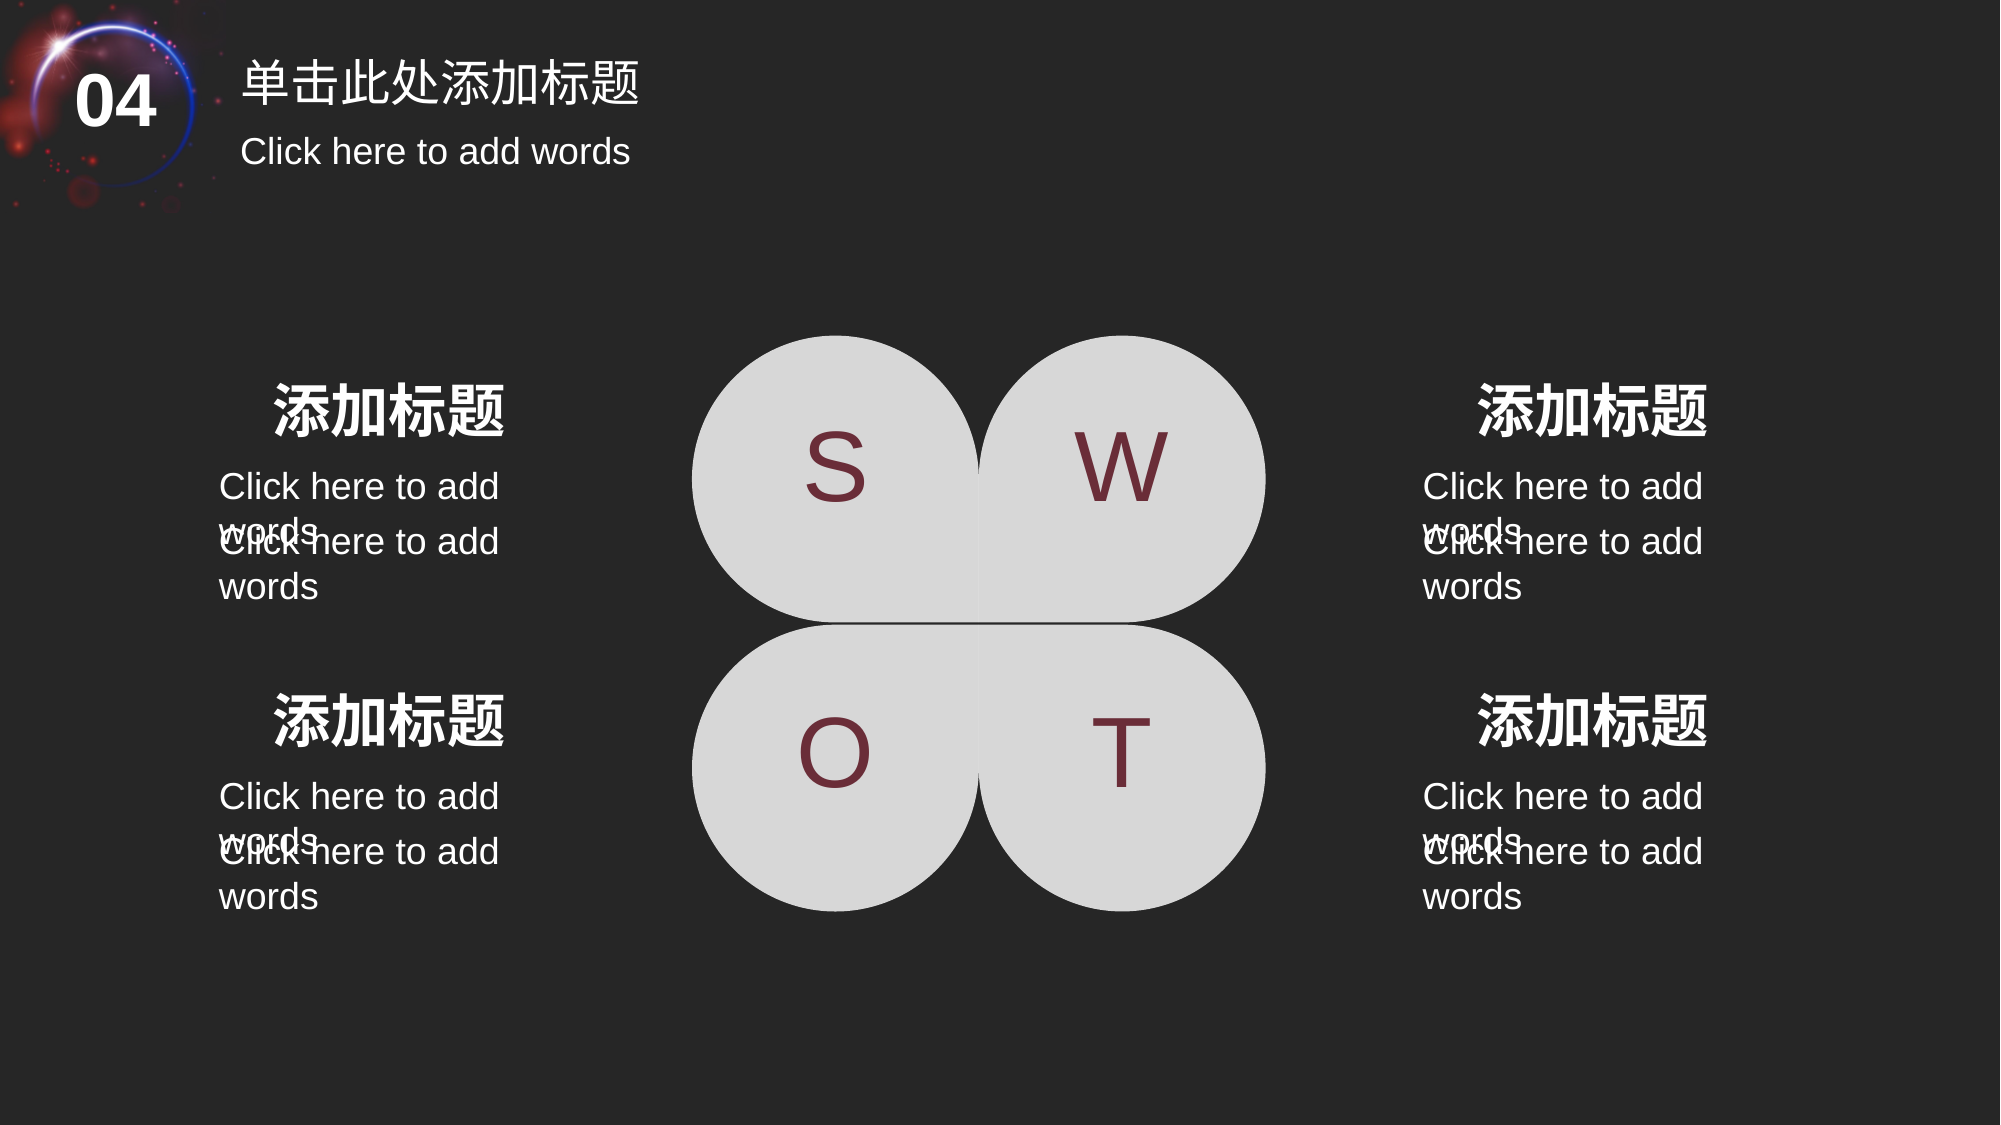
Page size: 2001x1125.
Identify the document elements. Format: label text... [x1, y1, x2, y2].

text_box O [747, 682, 924, 814]
picture [0, 0, 226, 213]
text_box 添加标题 [1461, 366, 1905, 452]
text_box Click here to add words [226, 119, 821, 180]
text_box [690, 624, 979, 913]
text_box [690, 334, 980, 624]
text_box 单击此处添加标题 [226, 43, 725, 119]
text_box Click here to add words [204, 764, 617, 819]
text_box Click here to add words [204, 454, 617, 509]
text_box [977, 624, 1267, 913]
text_box W [1034, 395, 1211, 527]
text_box Click here to add words [1407, 819, 1820, 925]
text_box Click here to add words [1407, 454, 1820, 509]
text_box 添加标题 [1461, 676, 1905, 762]
text_box Click here to add words [204, 819, 617, 925]
text_box Click here to add words [1407, 764, 1820, 819]
text_box [979, 334, 1267, 624]
text_box T [1034, 682, 1211, 814]
text_box Click here to add words [1407, 509, 1820, 615]
text_box 添加标题 [257, 366, 701, 452]
text_box S [747, 395, 924, 527]
text_box 添加标题 [257, 676, 701, 762]
text_box Click here to add words [204, 509, 617, 615]
